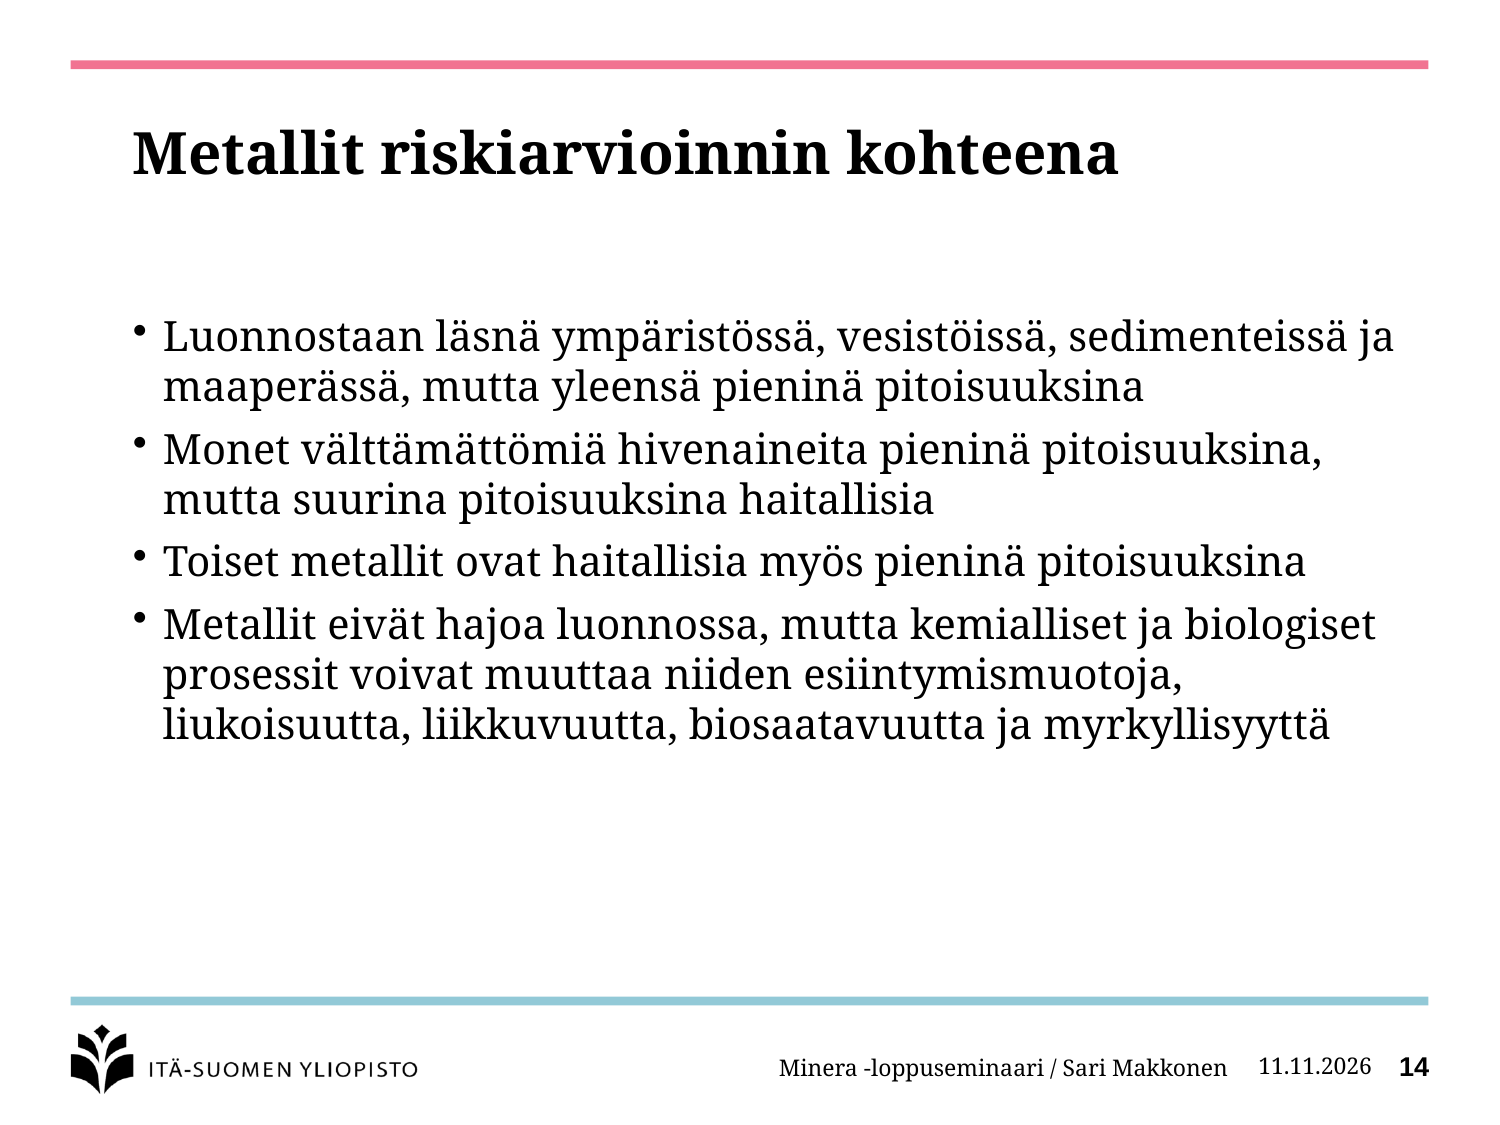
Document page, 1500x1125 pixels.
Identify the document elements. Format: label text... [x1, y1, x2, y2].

picture [70, 1024, 422, 1094]
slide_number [1229, 1046, 1369, 1089]
title Metallit riskiarvioinnin kohteena [117, 107, 1430, 274]
list Luonnostaan läsnä ympäristössä, vesistöissä, sedimenteissä ja maaperässä, mutta yleensä pieninä pitoisuuksina Monet välttämättömiä hivenaineita pieninä pitoisuuksina, mutta suurina pitoisuuksina haitallisia Toiset metallit ovat haitallisia myös pieninä pitoisuuksina Metallit eivät hajoa luonnossa, mutta kemialliset ja biologiset prosessit voivat muuttaa niiden esiintymismuotoja, liukoisuutta, liikkuvuutta, biosaatavuutta ja myrkyllisyyttä [117, 302, 1430, 988]
footer Minera -loppuseminaari / Sari Makkonen [500, 1046, 1229, 1089]
slide_number 14 [1369, 1046, 1430, 1089]
